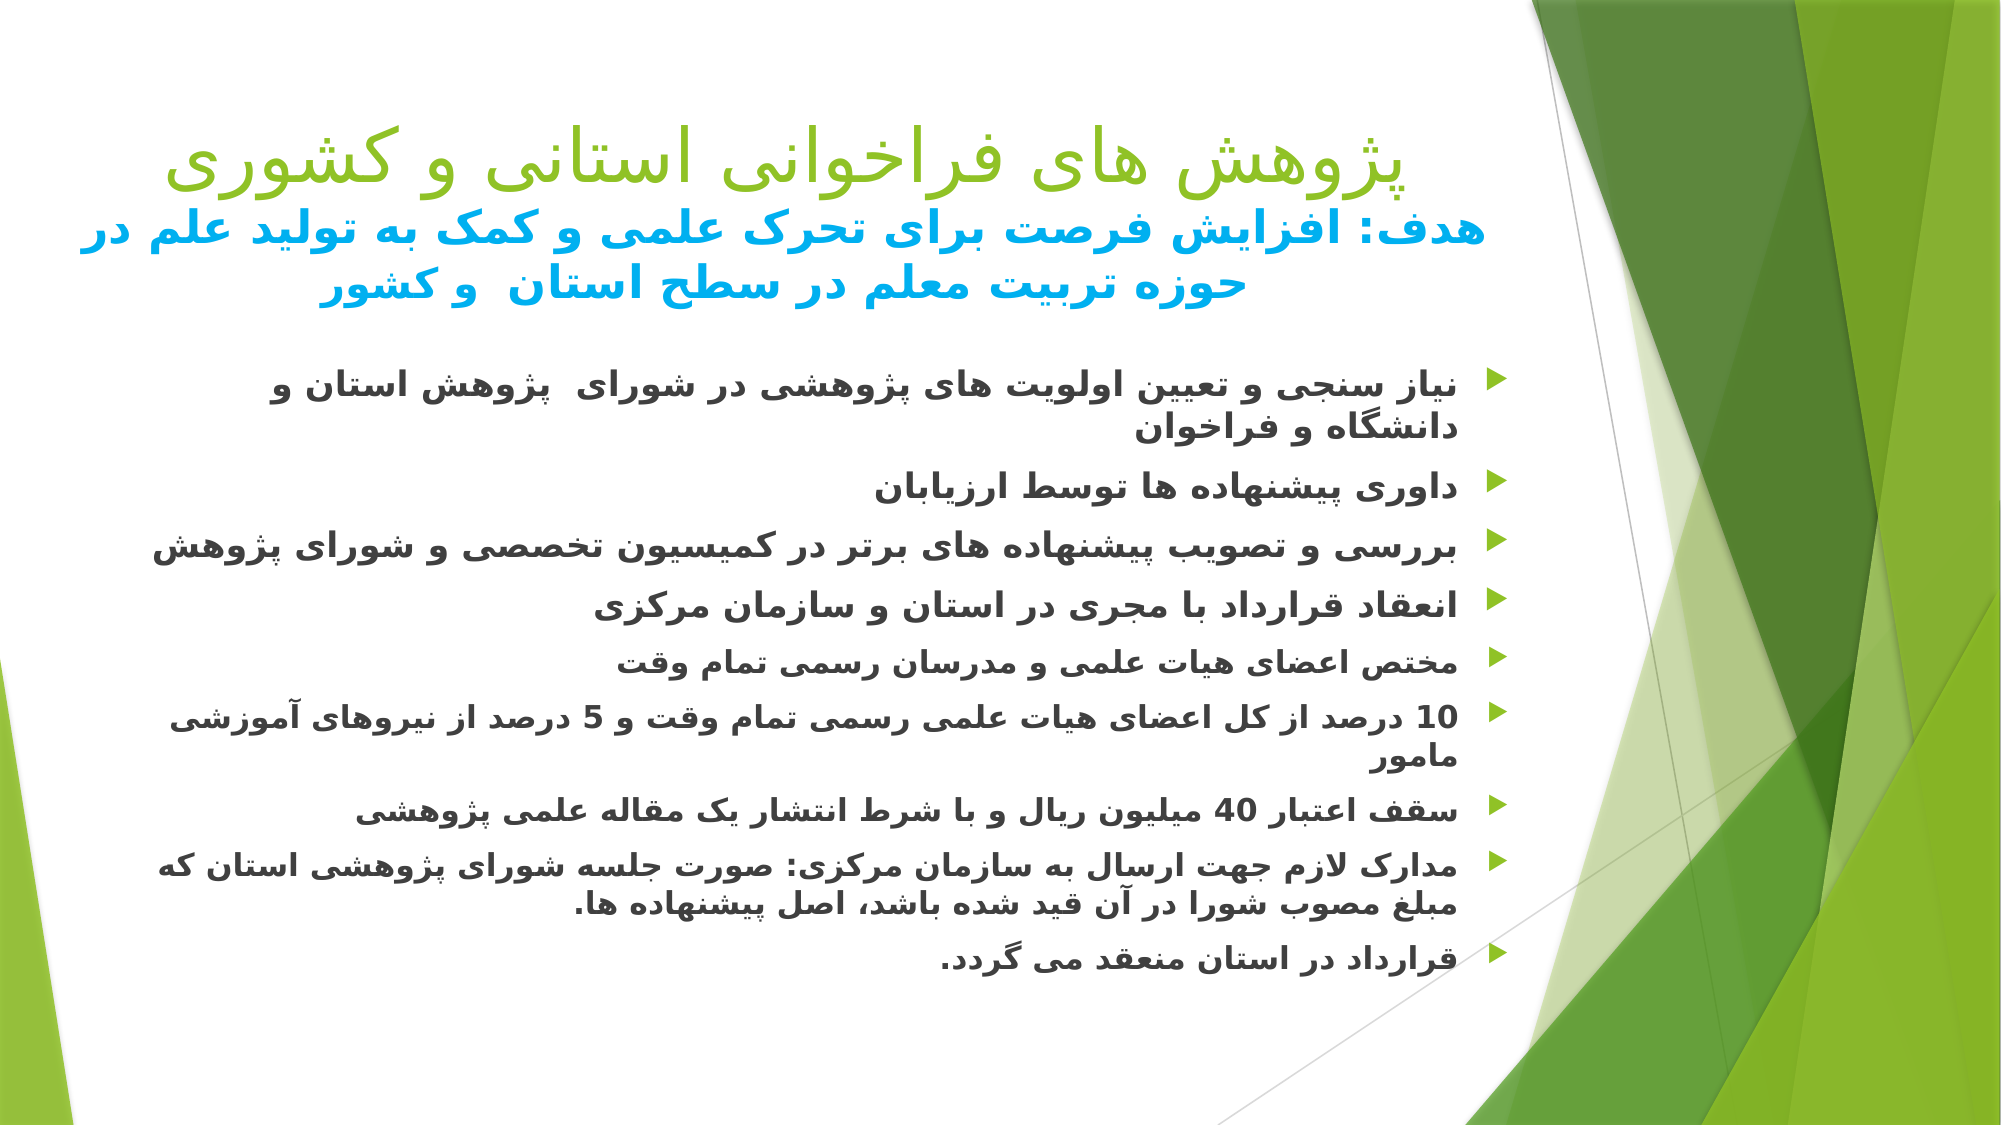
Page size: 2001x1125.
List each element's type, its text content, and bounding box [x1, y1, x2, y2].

title پژوهش های فراخوانی استانی و کشوری هدف: افزایش فرصت برای تحرک علمی و کمک به تولید علم در حوزه تربیت معلم در سطح استان و کشور [50, 99, 1522, 317]
list نیاز سنجی و تعیین اولویت های پژوهشی در شورای پژوهش استان و دانشگاه و فراخوان داوری پیشنهاده ها توسط ارزیابان بررسی و تصویب پیشنهاده های برتر در کمیسیون تخصصی و شورای پژوهش انعقاد قرارداد با مجری در استان و سازمان مرکزی مختص اعضای هیات علمی و مدرسان رسمی تمام وقت 10 درصد از کل اعضای هیات علمی رسمی تمام وقت و 5 درصد از نیروهای آموزشی مامور سقف اعتبار 40 میلیون ریال و با شرط انتشار یک مقاله علمی پژوهشی مدارک لازم جهت ارسال به سازمان مرکزی: صورت جلسه شورای پژوهشی استان که مبلغ مصوب شورا در آن قید شده باشد، اصل پیشنهاده ها. قرارداد در استان منعقد می گردد. [111, 354, 1522, 992]
